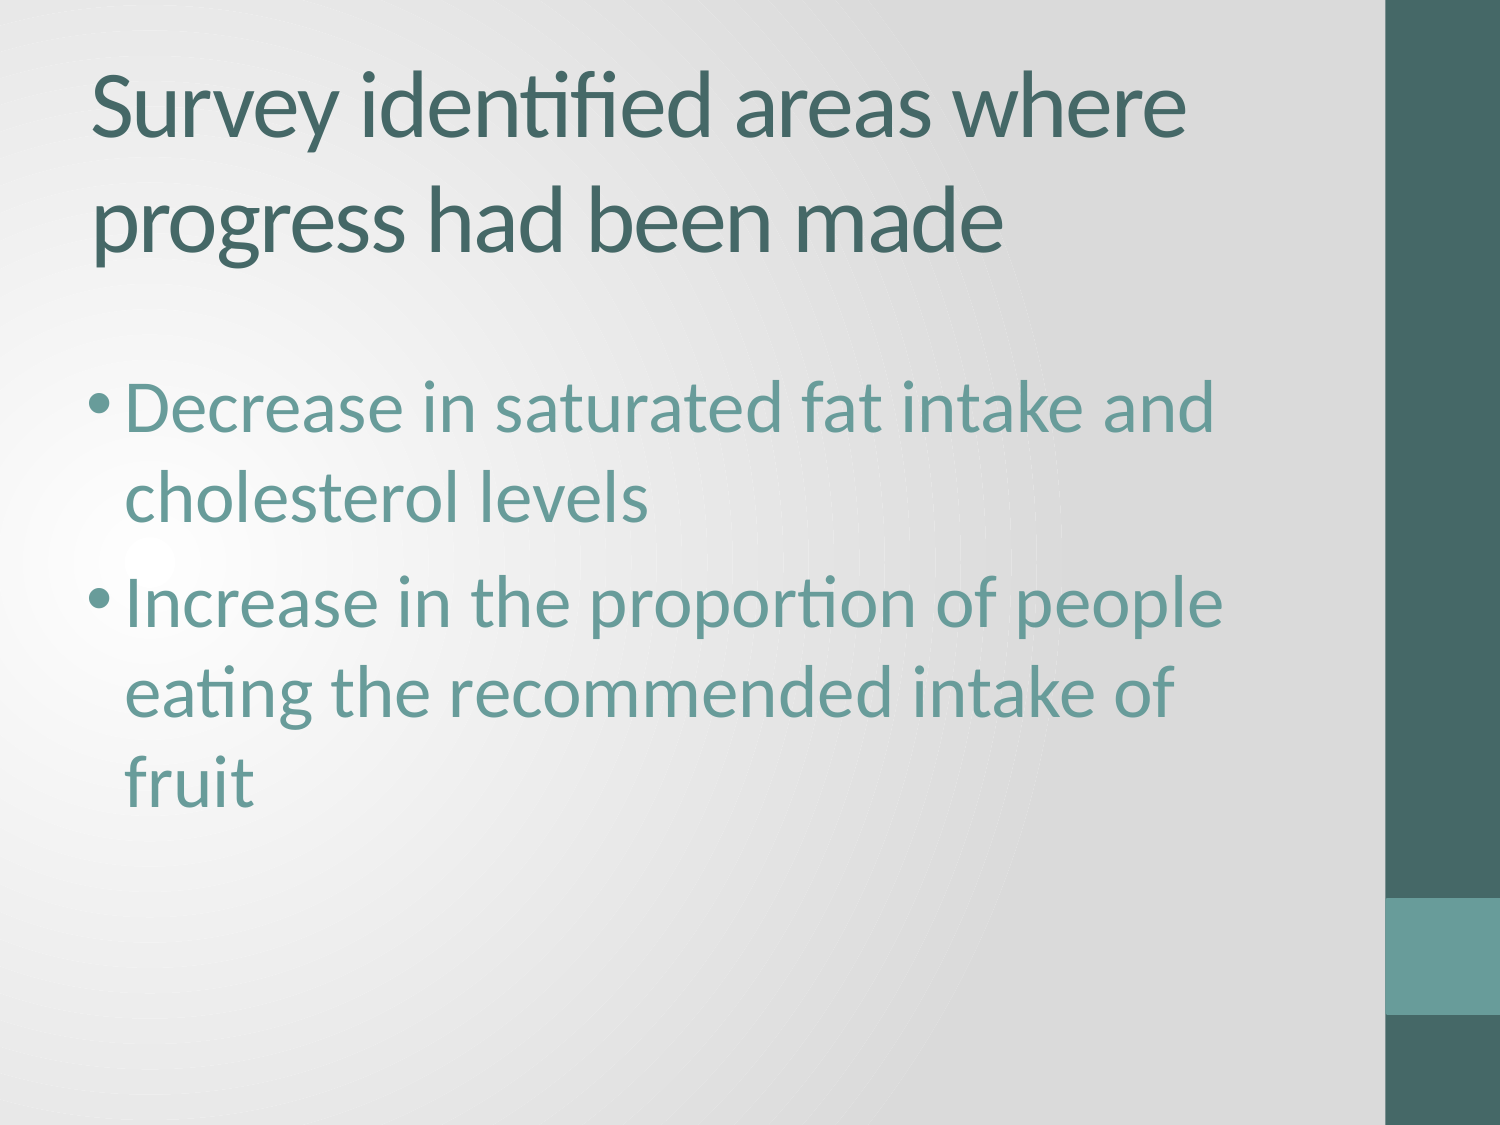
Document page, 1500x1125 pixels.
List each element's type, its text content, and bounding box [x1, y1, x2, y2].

title Survey identified areas where progress had been made [75, 45, 1325, 268]
list Decrease in saturated fat intake and cholesterol levels Increase in the proportion of people eating the recommended intake of fruit [53, 349, 1304, 887]
